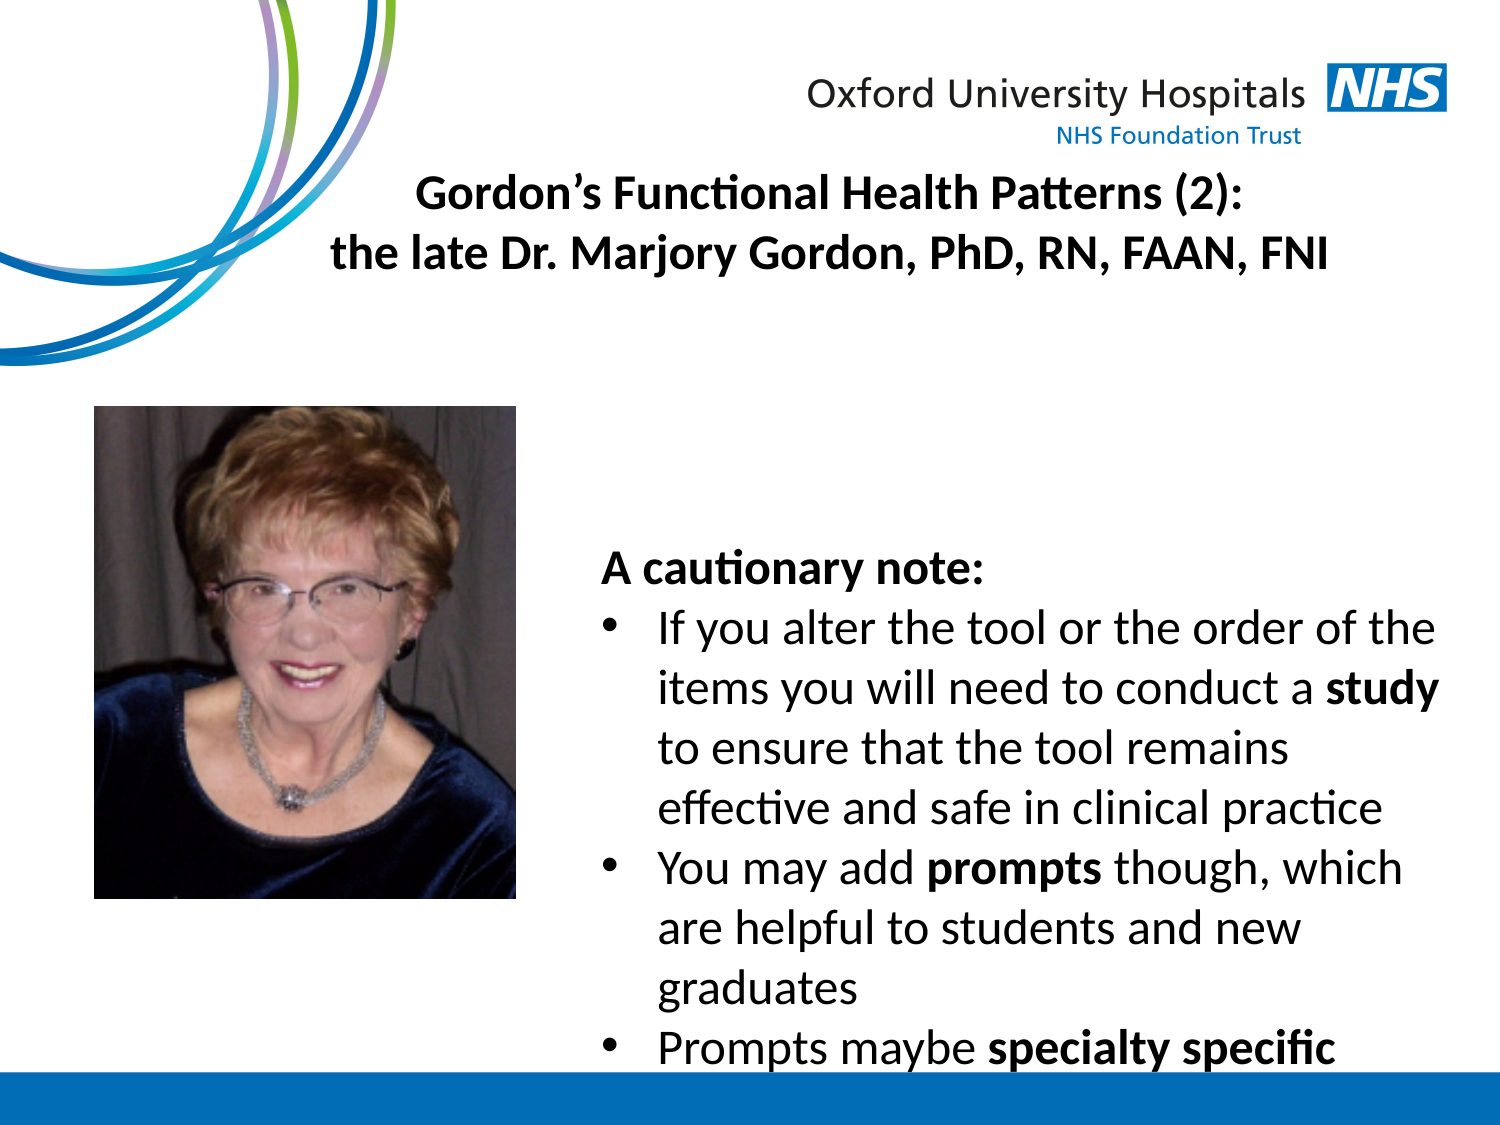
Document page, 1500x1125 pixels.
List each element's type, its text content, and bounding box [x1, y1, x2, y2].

text_box A cautionary note: If you alter the tool or the order of the items you will need to conduct a study to ensure that the tool remains effective and safe in clinical practice You may add prompts though, which are helpful to students and new graduates Prompts maybe specialty specific [586, 526, 1463, 1082]
picture [0, 0, 1500, 1125]
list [94, 406, 516, 899]
title Gordon’s Functional Health Patterns (2): the late Dr. Marjory Gordon, PhD, RN, FAAN, FNI [234, 151, 1425, 289]
